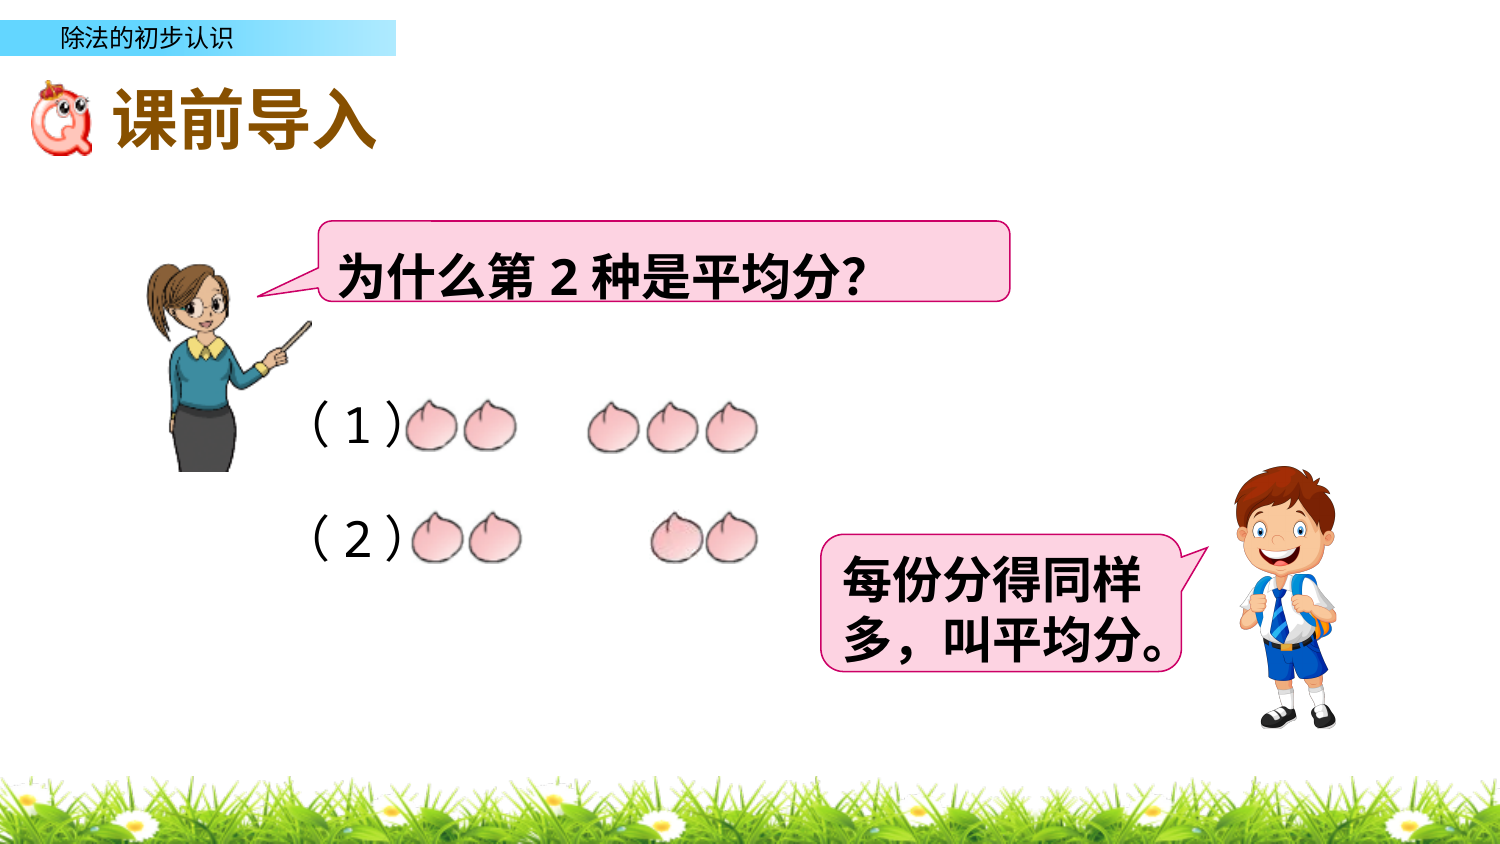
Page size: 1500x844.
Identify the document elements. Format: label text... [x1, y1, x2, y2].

picture [648, 508, 762, 564]
picture [1234, 466, 1337, 730]
picture [403, 395, 521, 452]
text_box 课前导入 [100, 72, 404, 164]
text_box 每份分得同样多，叫平均分。 [820, 534, 1208, 672]
text_box （1） [316, 386, 833, 462]
picture [584, 398, 762, 454]
text_box （2） [265, 499, 833, 575]
picture [408, 508, 526, 564]
text_box 为什么第2种是平均分？ [316, 220, 1010, 302]
picture [145, 263, 312, 472]
picture [0, 776, 1500, 844]
picture [31, 80, 92, 156]
